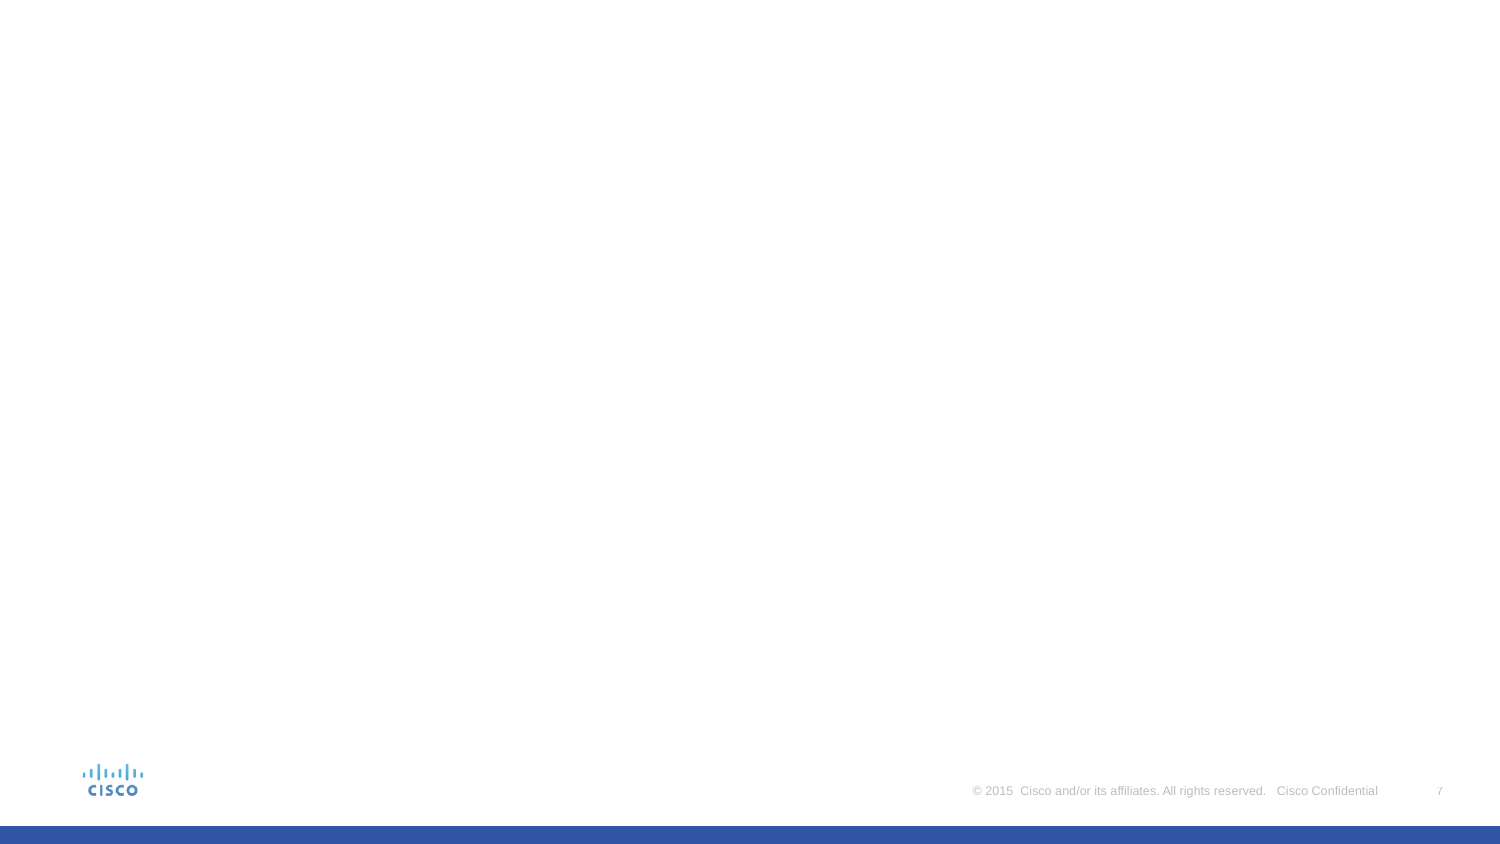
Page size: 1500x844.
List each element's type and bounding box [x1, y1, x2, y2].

picture [77, 758, 149, 803]
